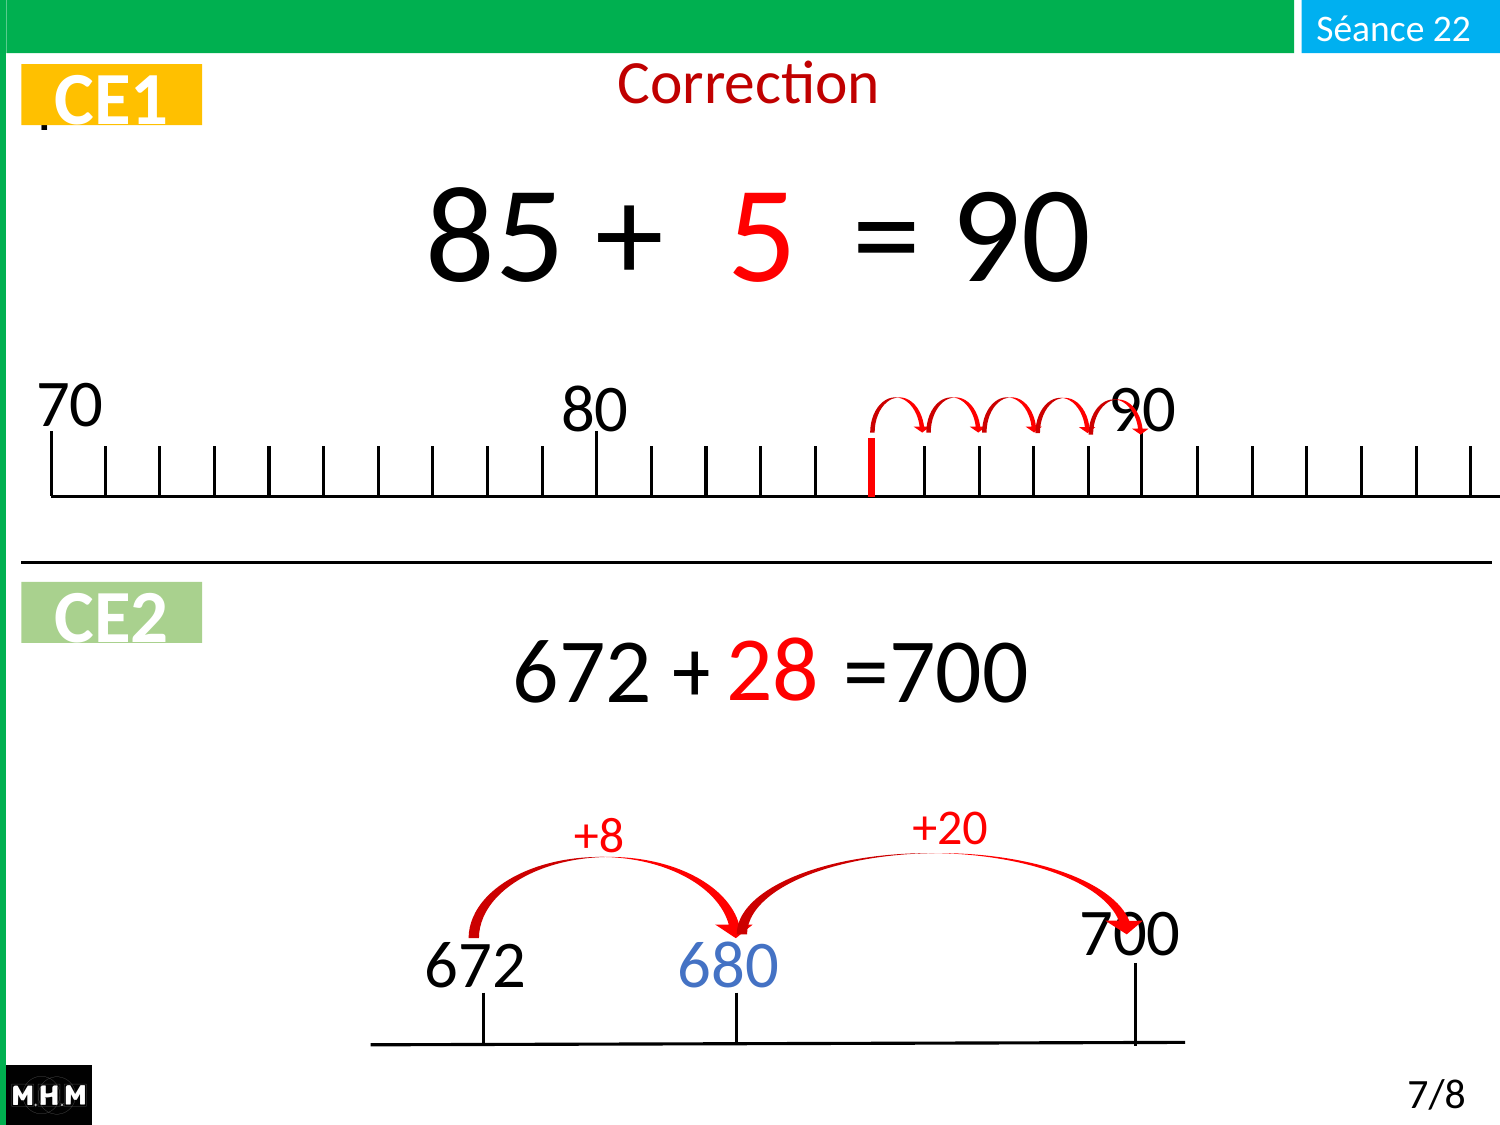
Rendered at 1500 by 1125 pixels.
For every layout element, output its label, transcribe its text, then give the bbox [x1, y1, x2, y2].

picture [6, 1065, 92, 1125]
text_box [1011, 858, 1087, 881]
text_box +20 [884, 786, 1016, 862]
text_box CE2 [20, 581, 203, 644]
text_box [781, 854, 884, 881]
text_box 672 + … =700 [451, 603, 1070, 729]
text_box [504, 861, 553, 881]
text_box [21, 352, 1500, 497]
text_box 85 + … = 90 [850, 136, 1145, 317]
text_box CE1 [20, 63, 203, 126]
text_box [645, 858, 705, 881]
text_box Correction [602, 43, 1500, 125]
text_box +8 [553, 794, 645, 870]
text_box 28 [708, 601, 837, 727]
text_box 85 + … = 90 [379, 136, 674, 317]
list 7/8 [1373, 1064, 1500, 1125]
text_box 5 [674, 136, 850, 317]
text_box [370, 881, 1247, 1046]
